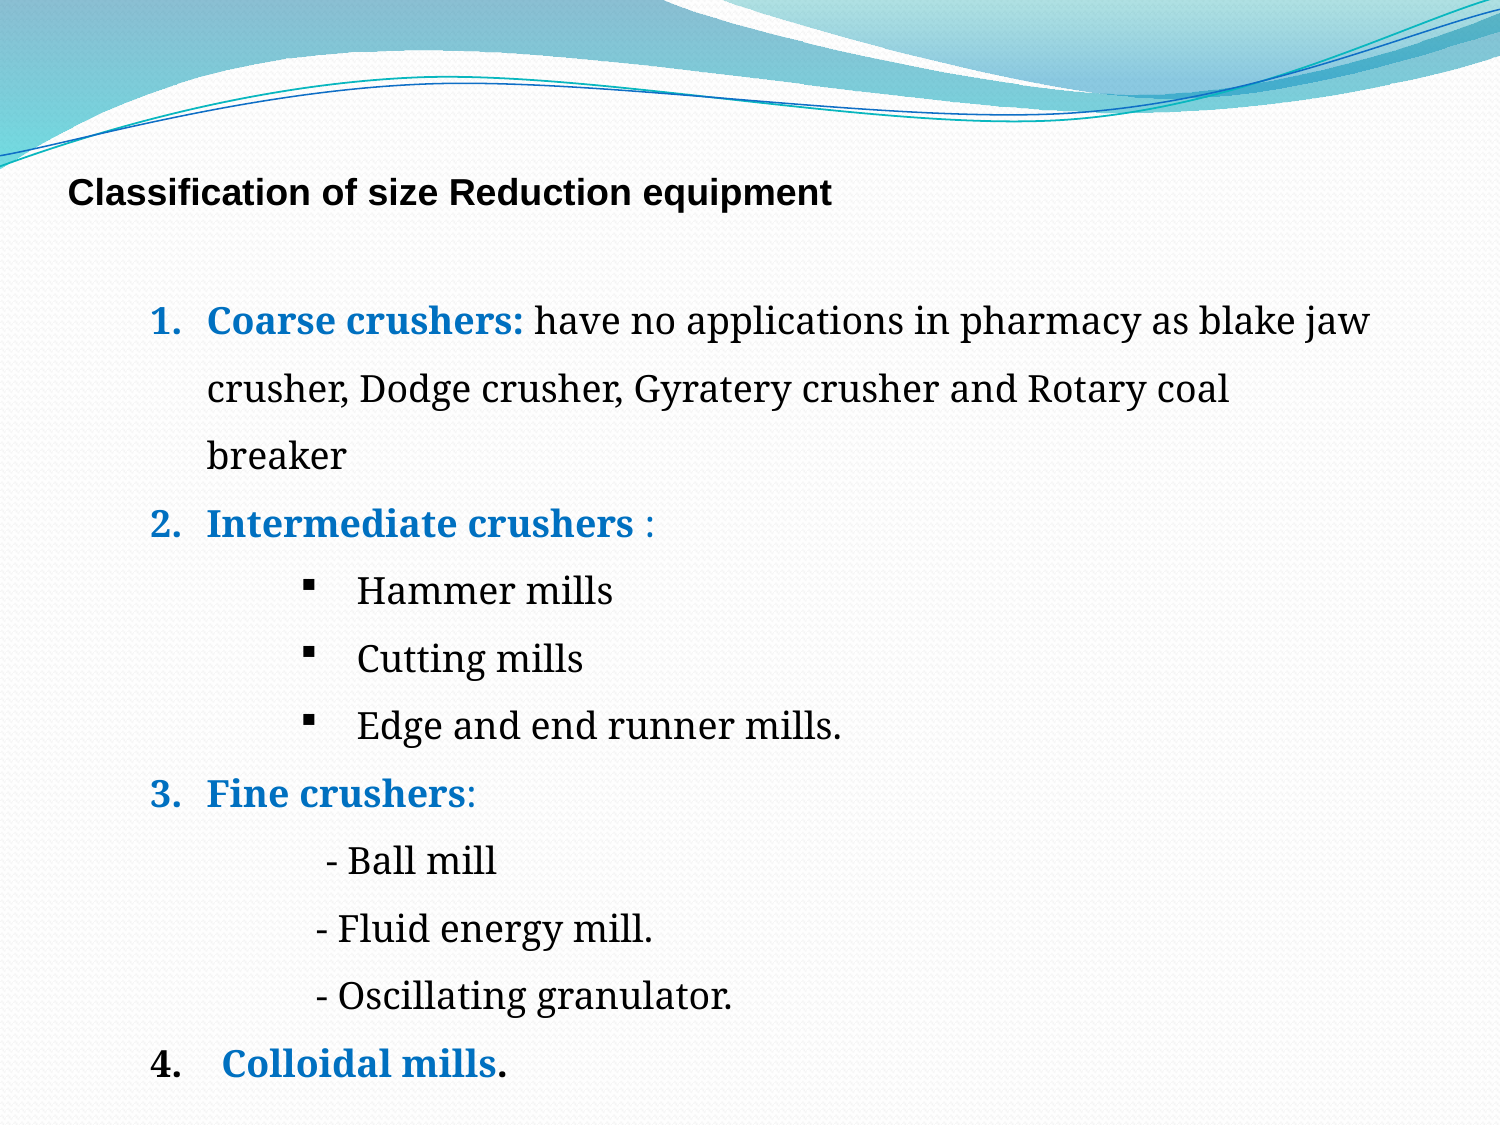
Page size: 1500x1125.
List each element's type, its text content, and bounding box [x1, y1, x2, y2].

text_box Coarse crushers: have no applications in pharmacy as blake jaw crusher, Dodge crusher, Gyratery crusher and Rotary coal breaker Intermediate crushers : Hammer mills Cutting mills Edge and end runner mills. Fine crushers: - Ball mill - Fluid energy mill. - Oscillating granulator. 4. Colloidal mills. [135, 267, 1388, 1125]
text_box Classification of size Reduction equipment [53, 160, 1294, 221]
